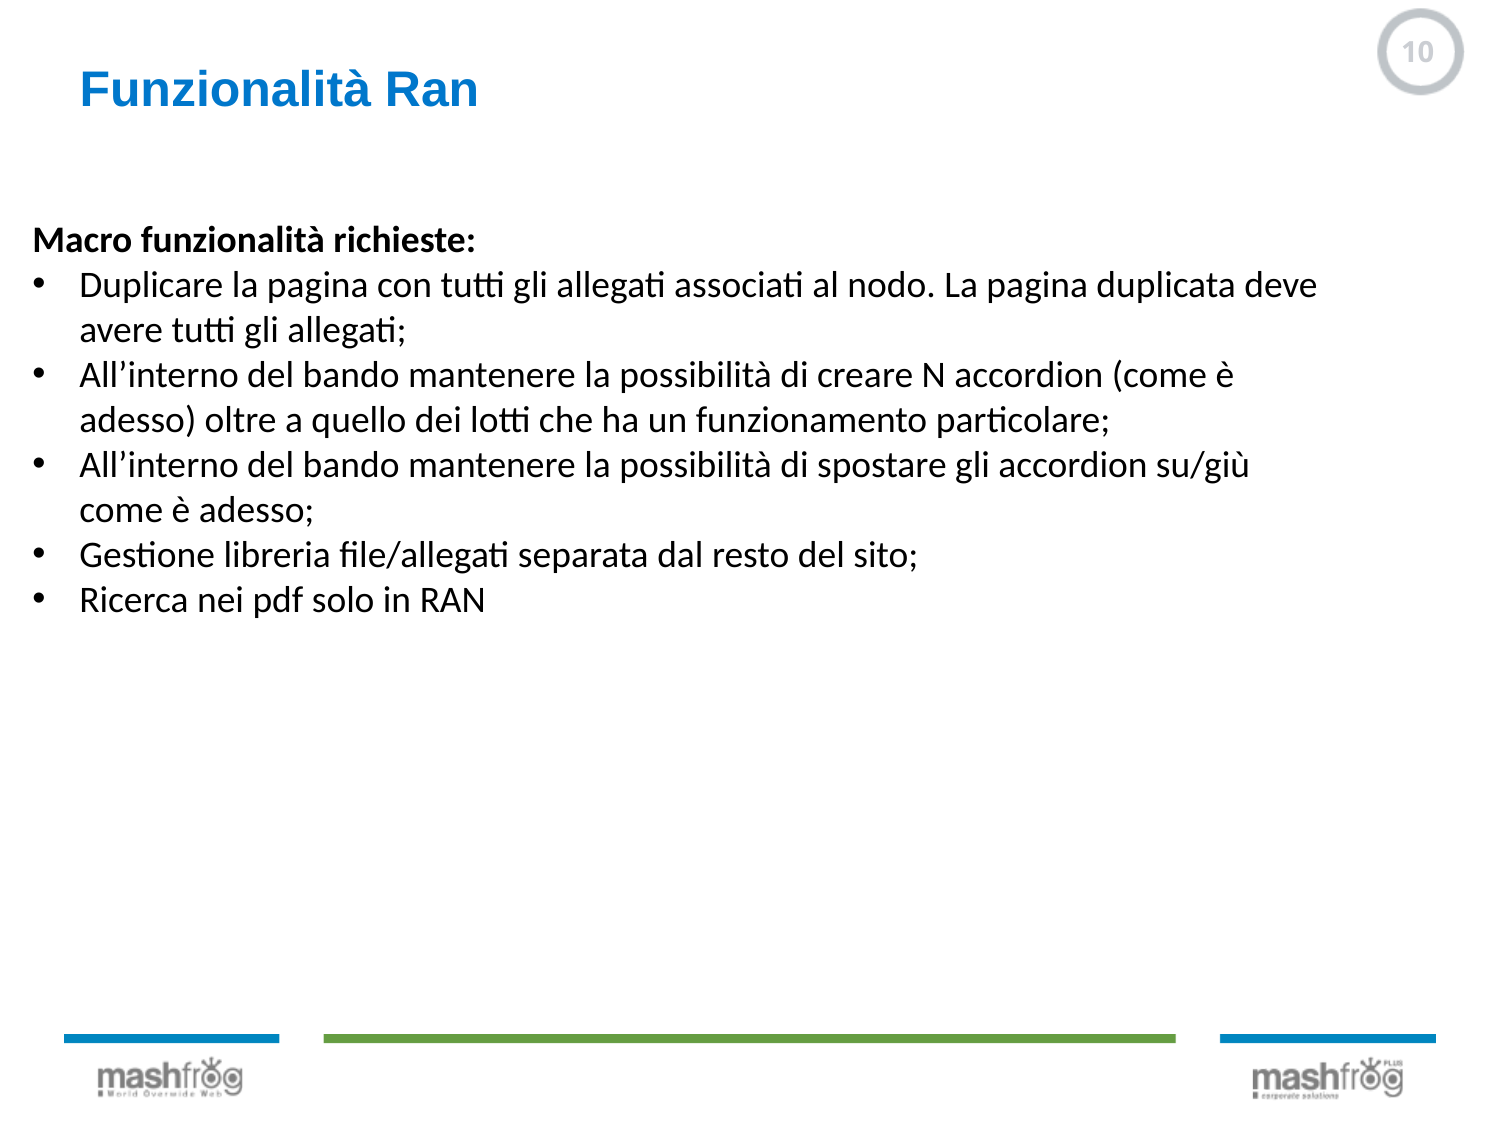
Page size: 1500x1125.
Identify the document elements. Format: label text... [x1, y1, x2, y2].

text_box Macro funzionalità richieste: Duplicare la pagina con tutti gli allegati associati al nodo. La pagina duplicata deve avere tutti gli allegati; All’interno del bando mantenere la possibilità di creare N accordion (come è adesso) oltre a quello dei lotti che ha un funzionamento particolare; All’interno del bando mantenere la possibilità di spostare gli accordion su/giù come è adesso; Gestione libreria file/allegati separata dal resto del sito; Ricerca nei pdf solo in RAN [17, 208, 1353, 718]
picture [1376, 7, 1466, 97]
list Funzionalità Ran [64, 30, 1171, 149]
picture [64, 1034, 1436, 1117]
slide_number 10 [1382, 25, 1454, 86]
